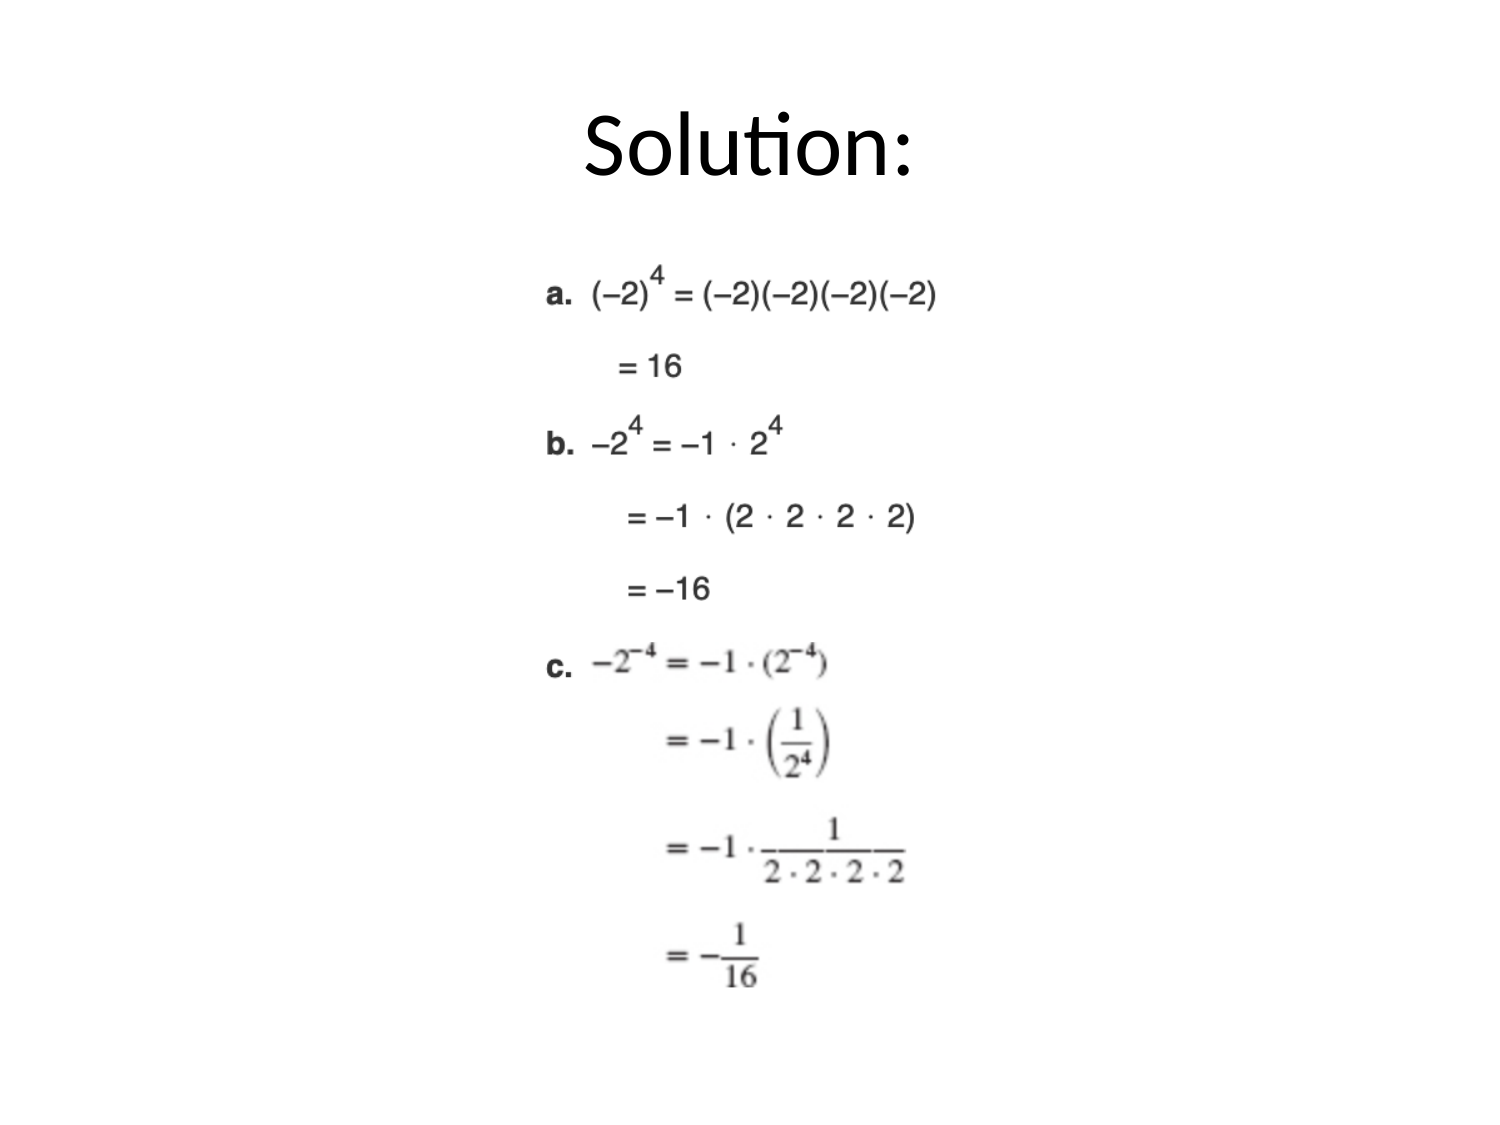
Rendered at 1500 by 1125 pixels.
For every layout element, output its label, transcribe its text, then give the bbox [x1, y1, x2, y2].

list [74, 262, 1426, 1006]
title Solution: [75, 45, 1425, 233]
